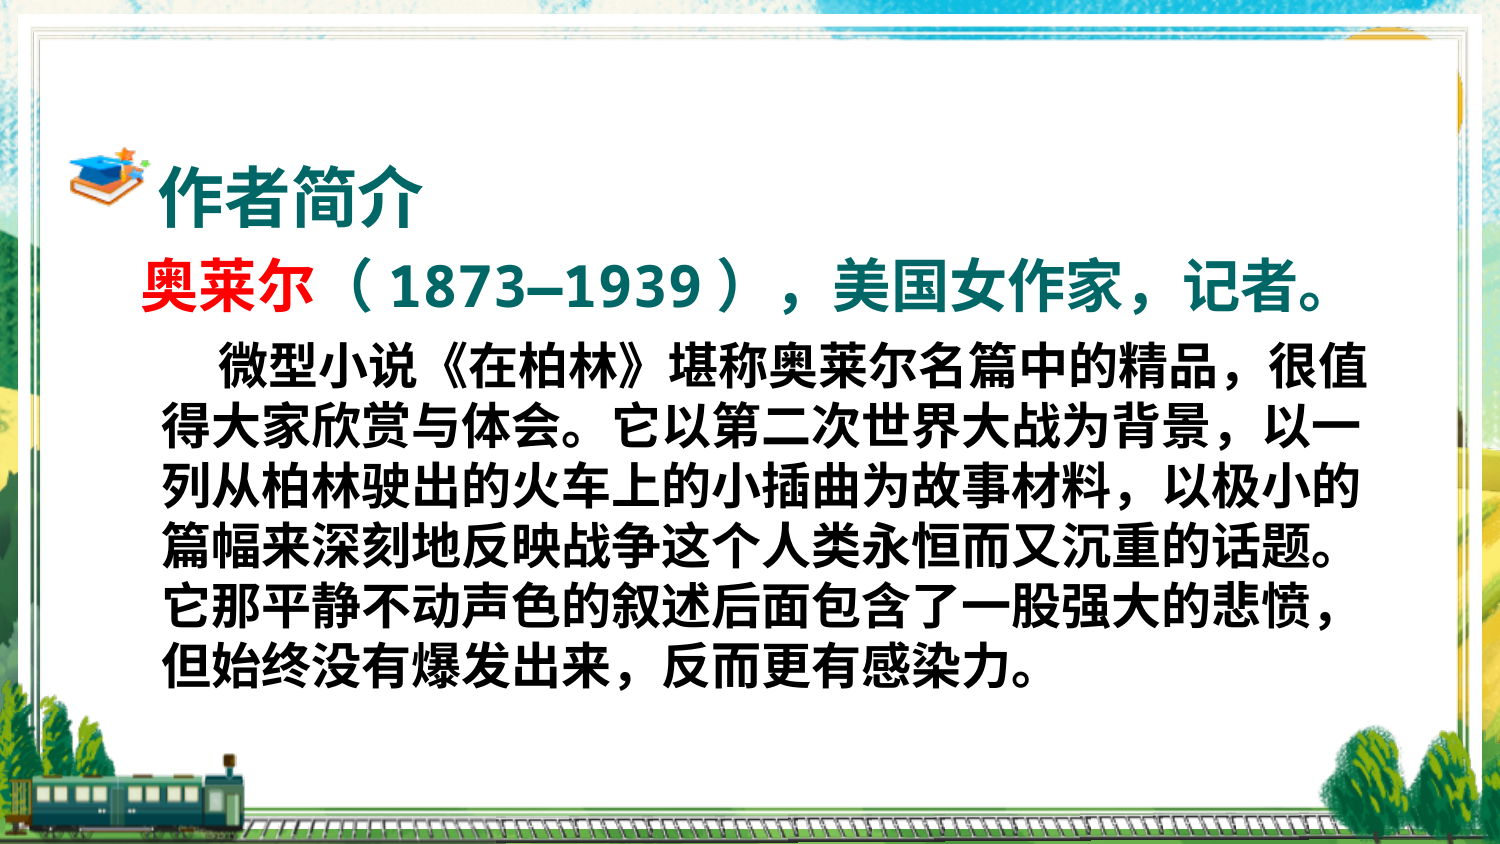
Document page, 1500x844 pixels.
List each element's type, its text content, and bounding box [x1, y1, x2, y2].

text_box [58, 132, 451, 243]
picture [0, 0, 1500, 844]
text_box 奥莱尔（1873—1939），美国女作家，记者。 [58, 223, 1413, 327]
text_box 微型小说《在柏林》堪称奥莱尔名篇中的精品，很值得大家欣赏与体会。它以第二次世界大战为背景，以一列从柏林驶出的火车上的小插曲为故事材料，以极小的篇幅来深刻地反映战争这个人类永恒而又沉重的话题。它那平静不动声色的叙述后面包含了一股强大的悲愤，但始终没有爆发出来，反而更有感染力。 [146, 327, 1401, 703]
